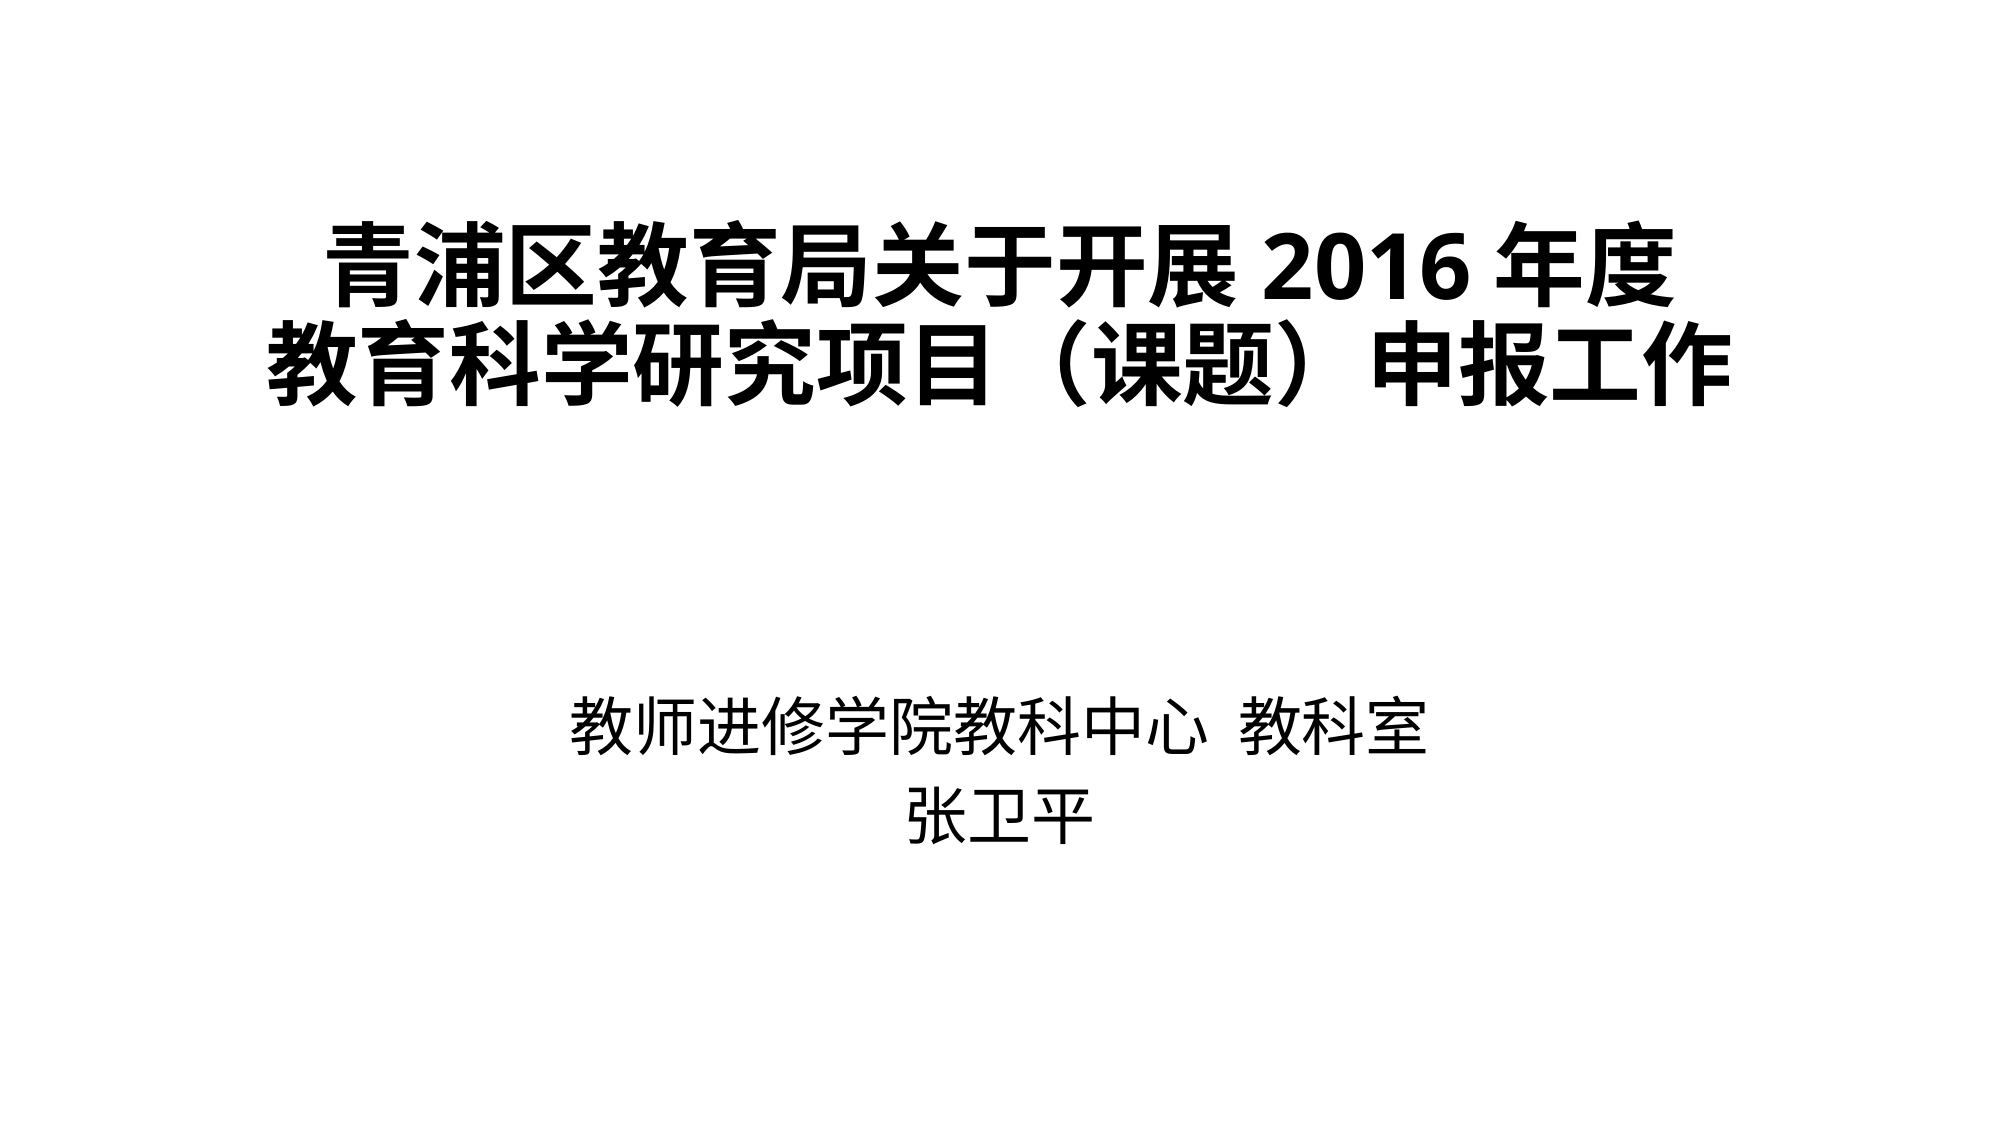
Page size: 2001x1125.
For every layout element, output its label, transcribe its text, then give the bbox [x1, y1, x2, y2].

title 青浦区教育局关于开展2016年度 教育科学研究项目（课题）申报工作 [249, 184, 1750, 576]
subtitle 教师进修学院教科中心 教科室 张卫平 [249, 590, 1750, 863]
